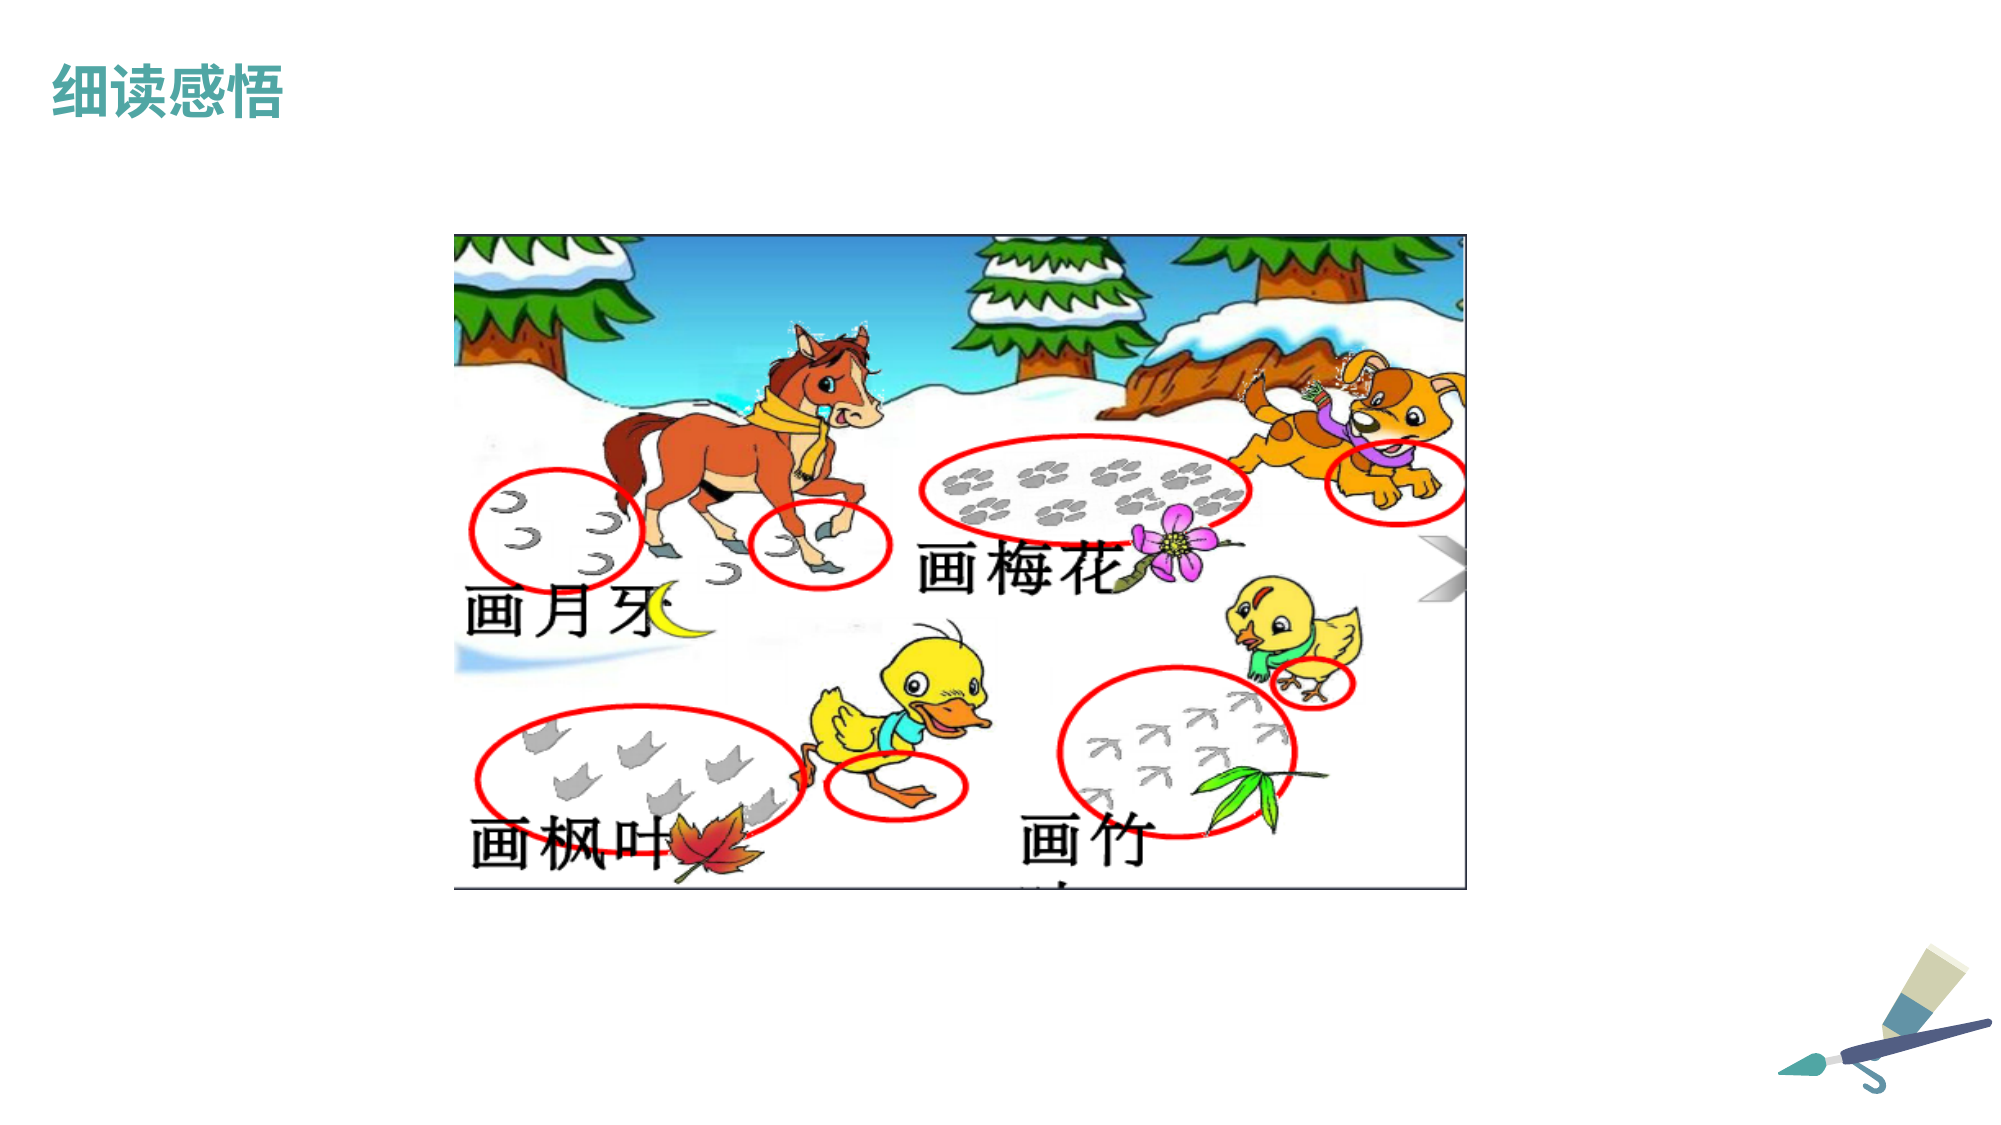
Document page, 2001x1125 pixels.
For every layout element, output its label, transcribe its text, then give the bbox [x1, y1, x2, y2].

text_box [1811, 945, 1974, 1125]
text_box 细读感悟 [36, 48, 356, 133]
picture [454, 234, 1467, 890]
